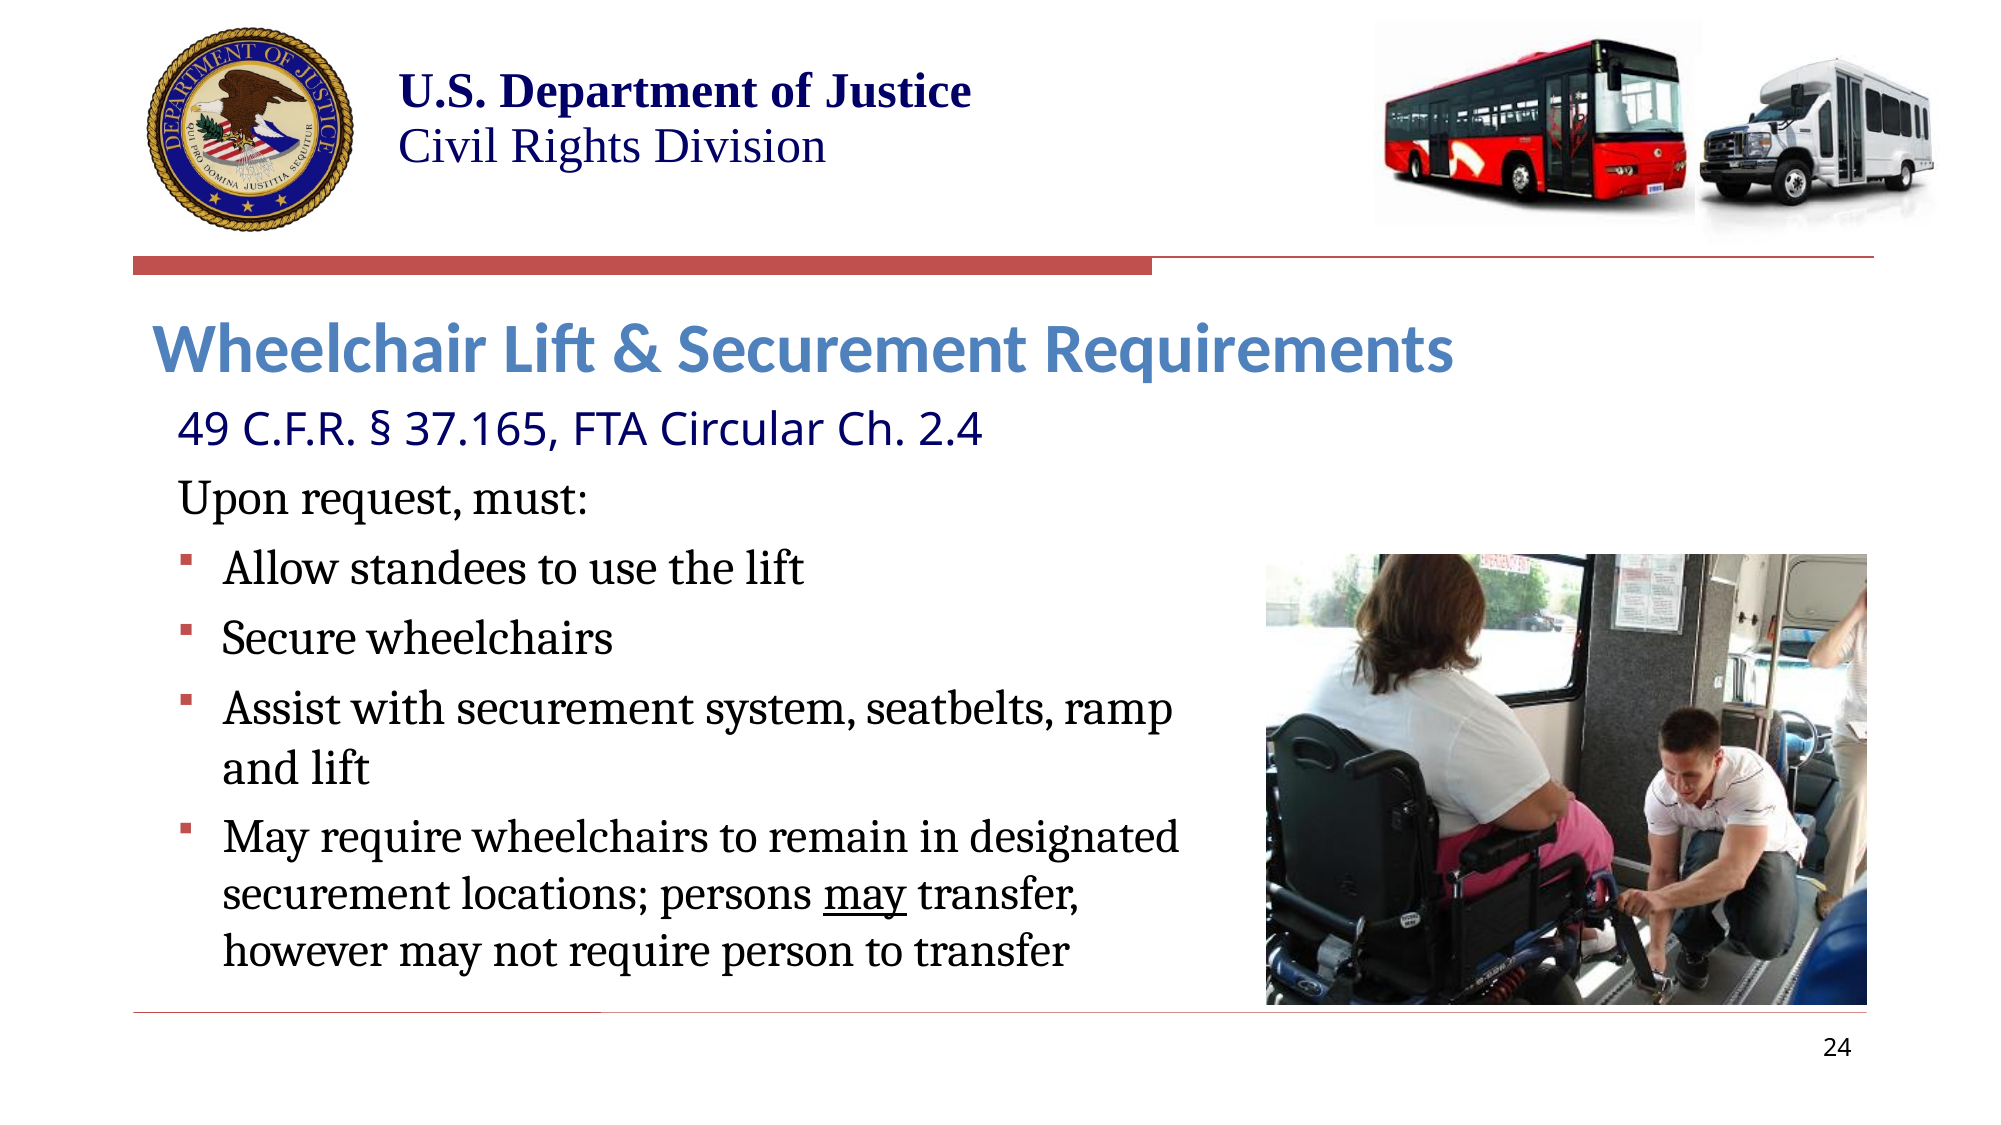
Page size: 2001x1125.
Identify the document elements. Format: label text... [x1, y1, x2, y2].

picture [1374, 21, 1940, 245]
slide_number 24 [1433, 1024, 1867, 1103]
picture [137, 21, 363, 238]
picture [1265, 554, 1867, 1005]
title Wheelchair Lift & Securement Requirements [137, 268, 1513, 394]
list 49 C.F.R. § 37.165, FTA Circular Ch. 2.4 Upon request, must: Allow standees to use the lift Secure wheelchairs Assist with securement system, seatbelts, ramp and lift May require wheelchairs to remain in designated securement locations; persons may transfer, however may not require person to transfer [162, 391, 1251, 1005]
